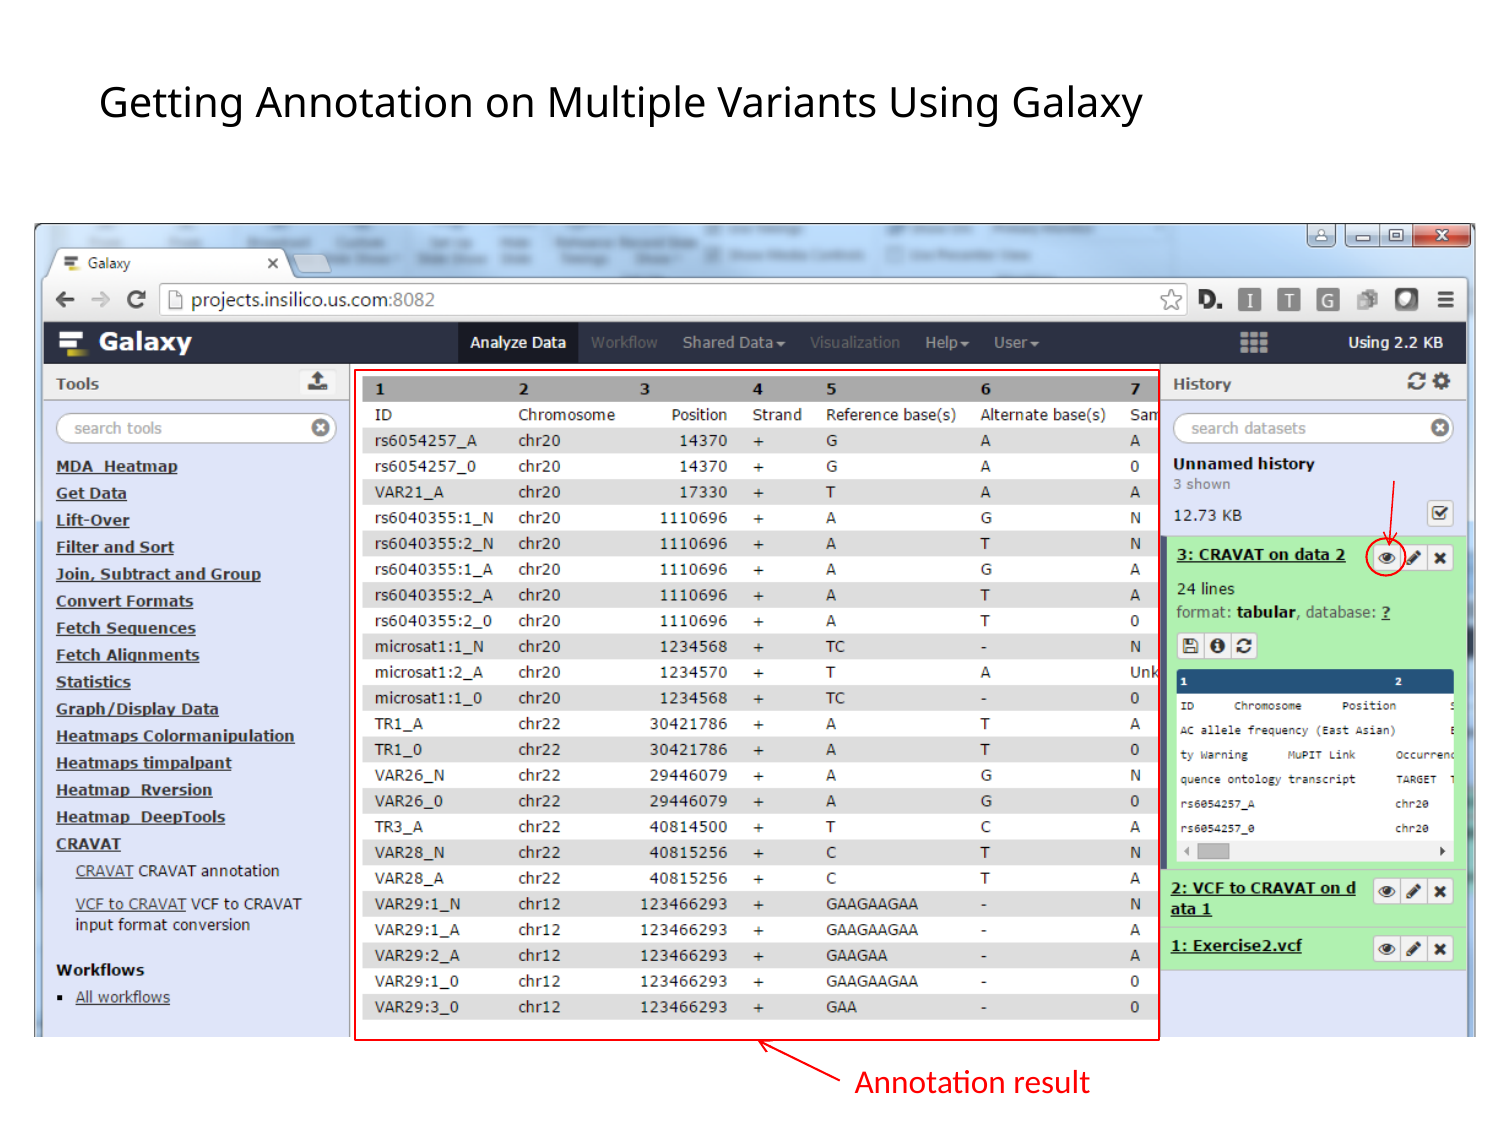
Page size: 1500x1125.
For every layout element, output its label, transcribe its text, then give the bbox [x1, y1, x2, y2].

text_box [757, 1039, 839, 1082]
picture [33, 223, 1476, 1037]
text_box Annotation result [839, 1053, 1106, 1108]
text_box Getting Annotation on Multiple Variants Using Galaxy [83, 68, 1159, 134]
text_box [1388, 480, 1395, 547]
